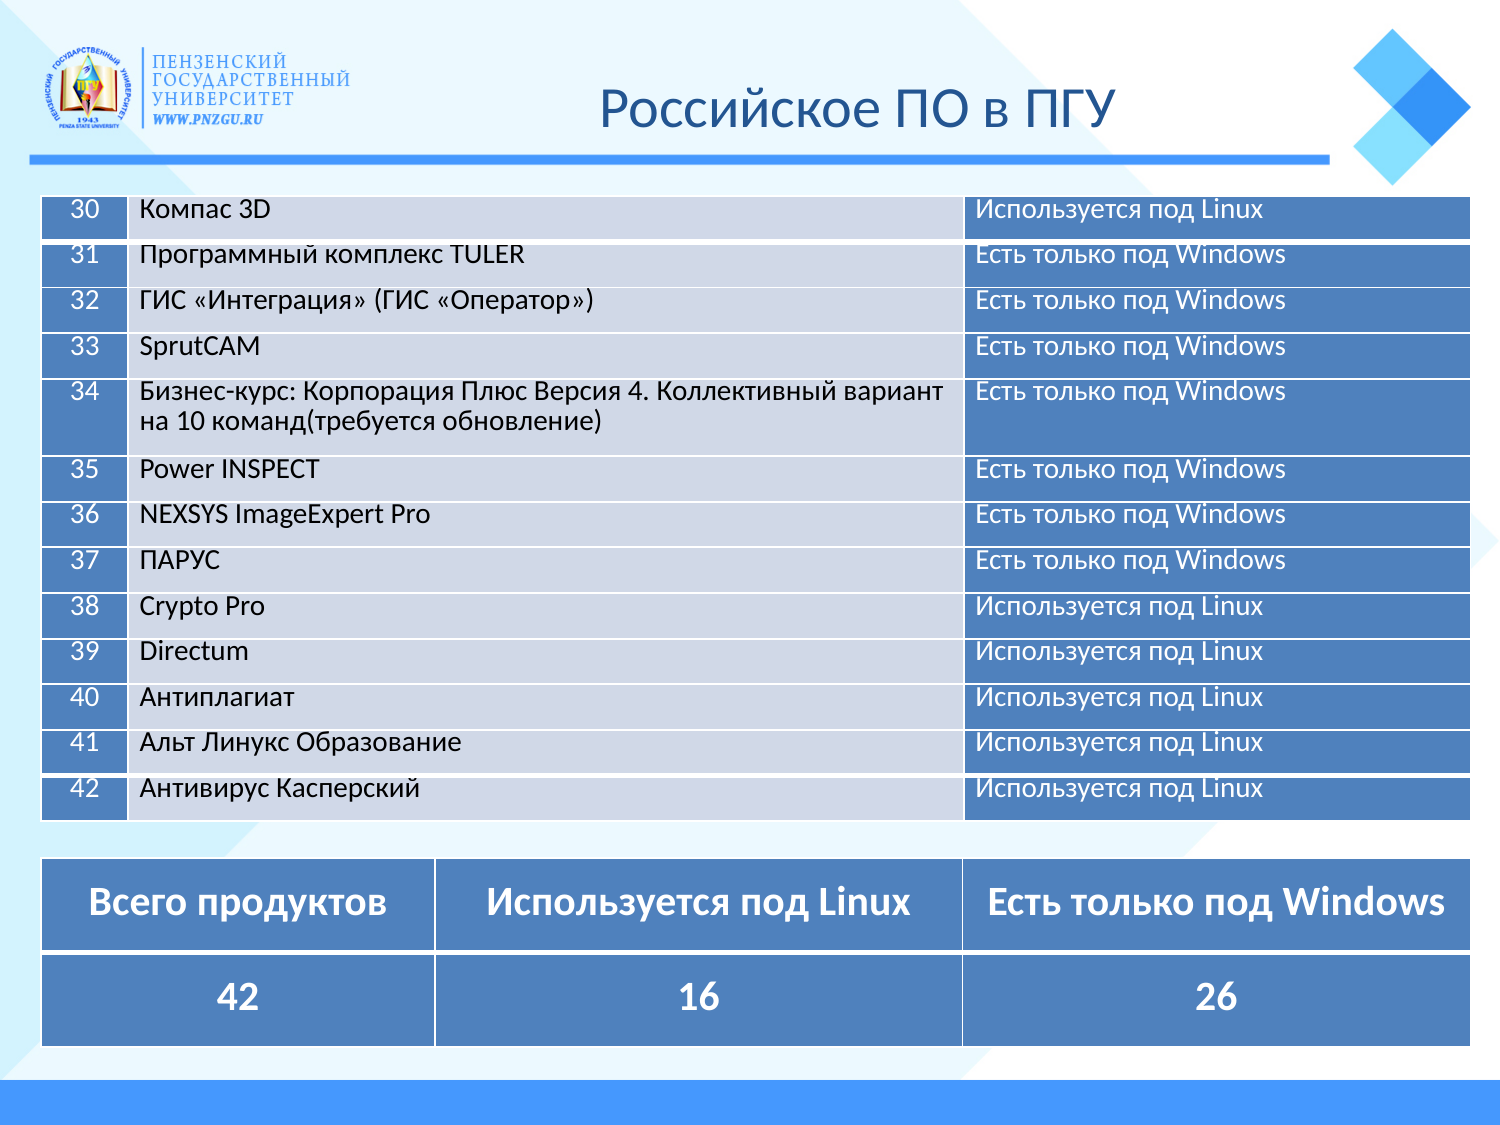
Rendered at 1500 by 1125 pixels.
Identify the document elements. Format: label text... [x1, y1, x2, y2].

table_cell Power INSPECT [129, 457, 963, 501]
table_cell Используется под Linux [965, 594, 1470, 638]
table_cell Используется под Linux [965, 685, 1470, 729]
table_cell 33 [42, 334, 127, 378]
table_cell Есть только под Windows [965, 457, 1470, 501]
table_cell Есть только под Windows [965, 548, 1470, 592]
table_cell 37 [42, 548, 127, 592]
table_cell Есть только под Windows [965, 334, 1470, 378]
table_cell Есть только под Windows [965, 380, 1470, 455]
table_cell NEXSYS ImageExpert Pro [129, 503, 963, 546]
table_cell 31 [42, 245, 127, 287]
table_cell 40 [42, 685, 127, 729]
table_cell Бизнес-курс: Корпорация Плюс Версия 4. Коллективный вариант на 10 команд(требуется обновление) [129, 380, 963, 455]
table_cell Есть только под Windows [965, 288, 1470, 332]
table_header 30 [42, 197, 127, 239]
table_cell Используется под Linux [965, 778, 1470, 820]
table_cell 36 [42, 503, 127, 546]
table_cell SprutCAM [129, 334, 963, 378]
table_cell Антивирус Касперский [129, 778, 963, 820]
table_cell 34 [42, 380, 127, 455]
table_cell Используется под Linux [965, 640, 1470, 683]
table_cell 41 [42, 731, 127, 773]
table_cell 38 [42, 594, 127, 638]
table_cell 32 [42, 288, 127, 332]
title Российское ПО в ПГУ [363, 45, 1353, 164]
table_cell Программный комплекс TULER [129, 245, 963, 287]
table_cell Альт Линукс Образование [129, 731, 963, 773]
table_cell ГИС «Интеграция» (ГИС «Оператор») [129, 288, 963, 332]
table_cell 42 [42, 778, 127, 820]
table_cell 35 [42, 457, 127, 501]
table_cell Есть только под Windows [965, 245, 1470, 287]
table_cell Есть только под Windows [965, 503, 1470, 546]
table_cell Crypto Pro [129, 594, 963, 638]
table_cell Directum [129, 640, 963, 683]
table_cell Антиплагиат [129, 685, 963, 729]
table_header Используется под Linux [965, 197, 1470, 239]
table_header Есть только под Windows [963, 859, 1470, 950]
table_header Компас 3D [129, 197, 963, 239]
table_cell 42 [42, 955, 434, 1046]
table_cell Используется под Linux [965, 731, 1470, 773]
picture [0, 0, 1500, 1125]
table_cell 16 [436, 955, 962, 1046]
table_cell ПАРУС [129, 548, 963, 592]
table_cell 26 [963, 955, 1470, 1046]
table_header Всего продуктов [42, 859, 434, 950]
table_header Используется под Linux [436, 859, 962, 950]
table_cell 39 [42, 640, 127, 683]
